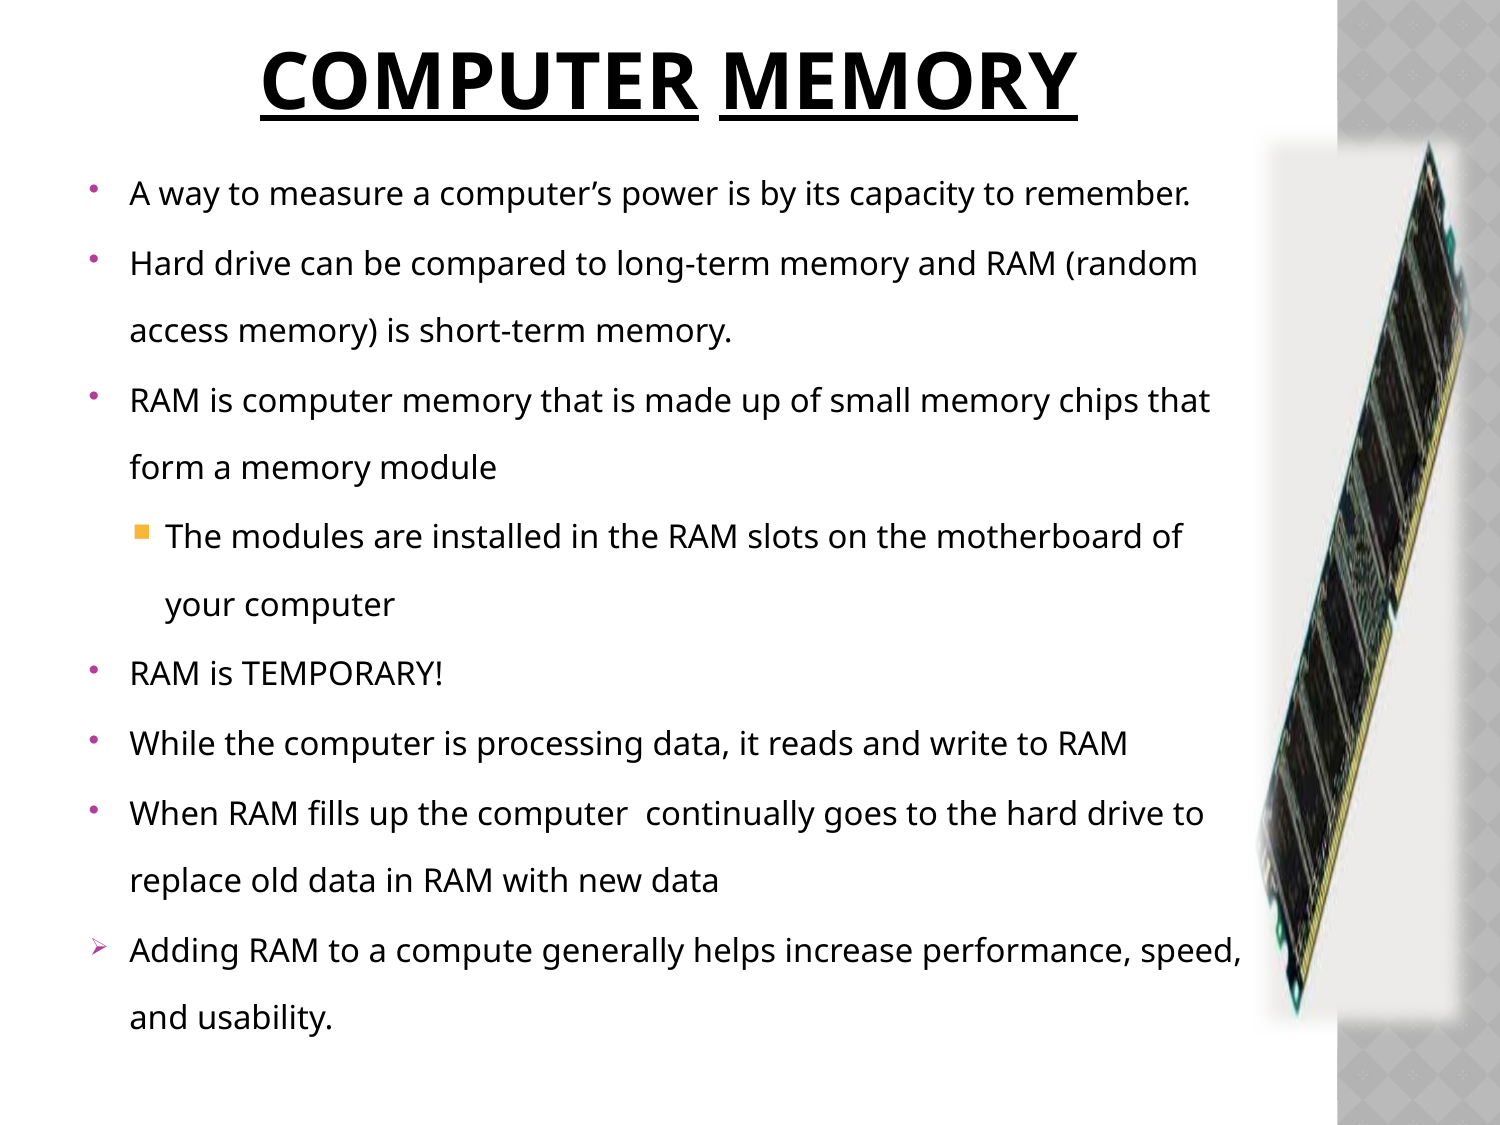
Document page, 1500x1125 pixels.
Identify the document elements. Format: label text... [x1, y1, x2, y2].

list A way to measure a computer’s power is by its capacity to remember. Hard drive can be compared to long-term memory and RAM (random access memory) is short-term memory. RAM is computer memory that is made up of small memory chips that form a memory module The modules are installed in the RAM slots on the motherboard of your computer RAM is TEMPORARY! While the computer is processing data, it reads and write to RAM When RAM fills up the computer continually goes to the hard drive to replace old data in RAM with new data Adding RAM to a compute generally helps increase performance, speed, and usability. [75, 137, 1263, 1075]
title Computer memory [75, 24, 1263, 125]
picture [1249, 124, 1477, 1038]
